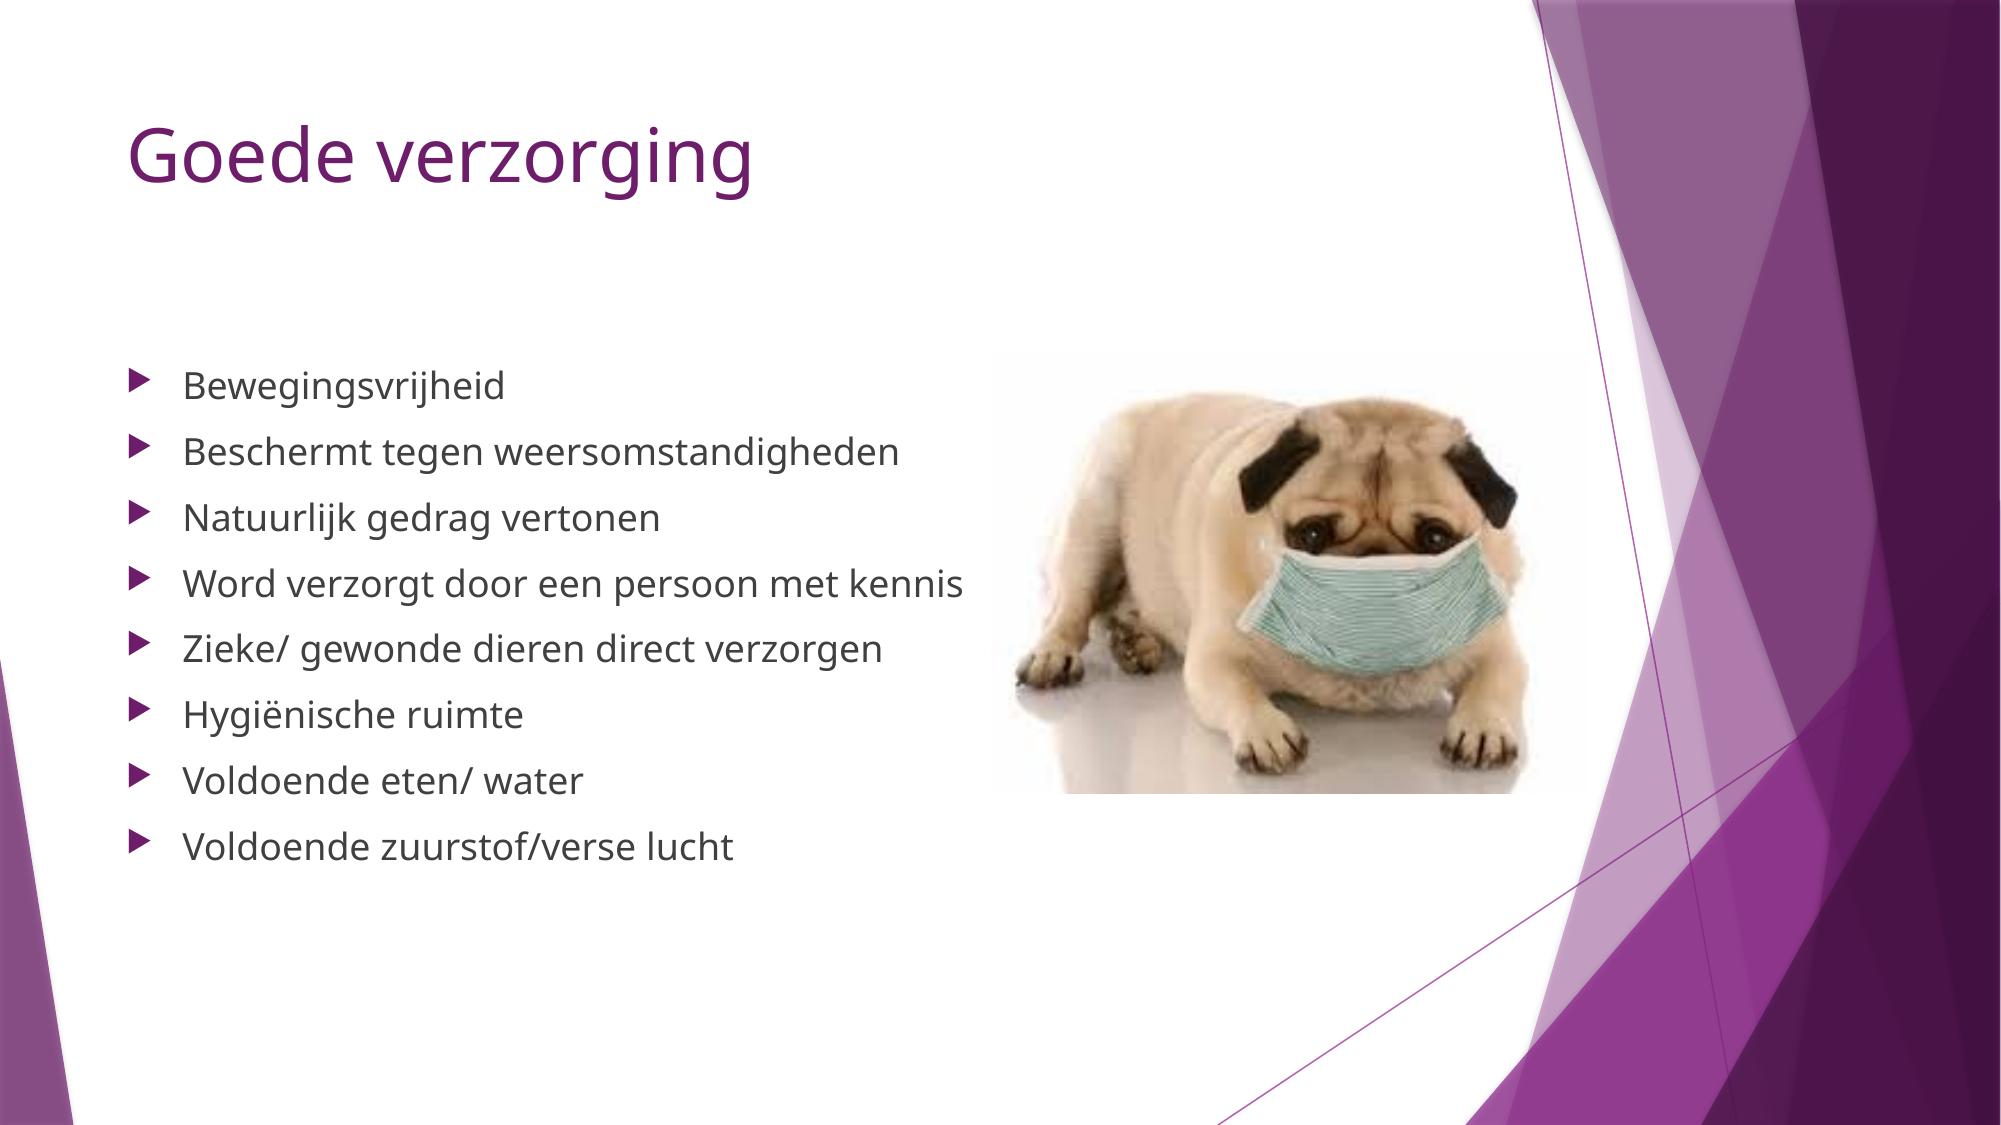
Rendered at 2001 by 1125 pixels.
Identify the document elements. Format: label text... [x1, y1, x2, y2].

picture [991, 353, 1587, 795]
title Goede verzorging [111, 99, 1522, 317]
list Bewegingsvrijheid Beschermt tegen weersomstandigheden Natuurlijk gedrag vertonen Word verzorgt door een persoon met kennis Zieke/ gewonde dieren direct verzorgen Hygiënische ruimte Voldoende eten/ water Voldoende zuurstof/verse lucht [111, 354, 1522, 992]
